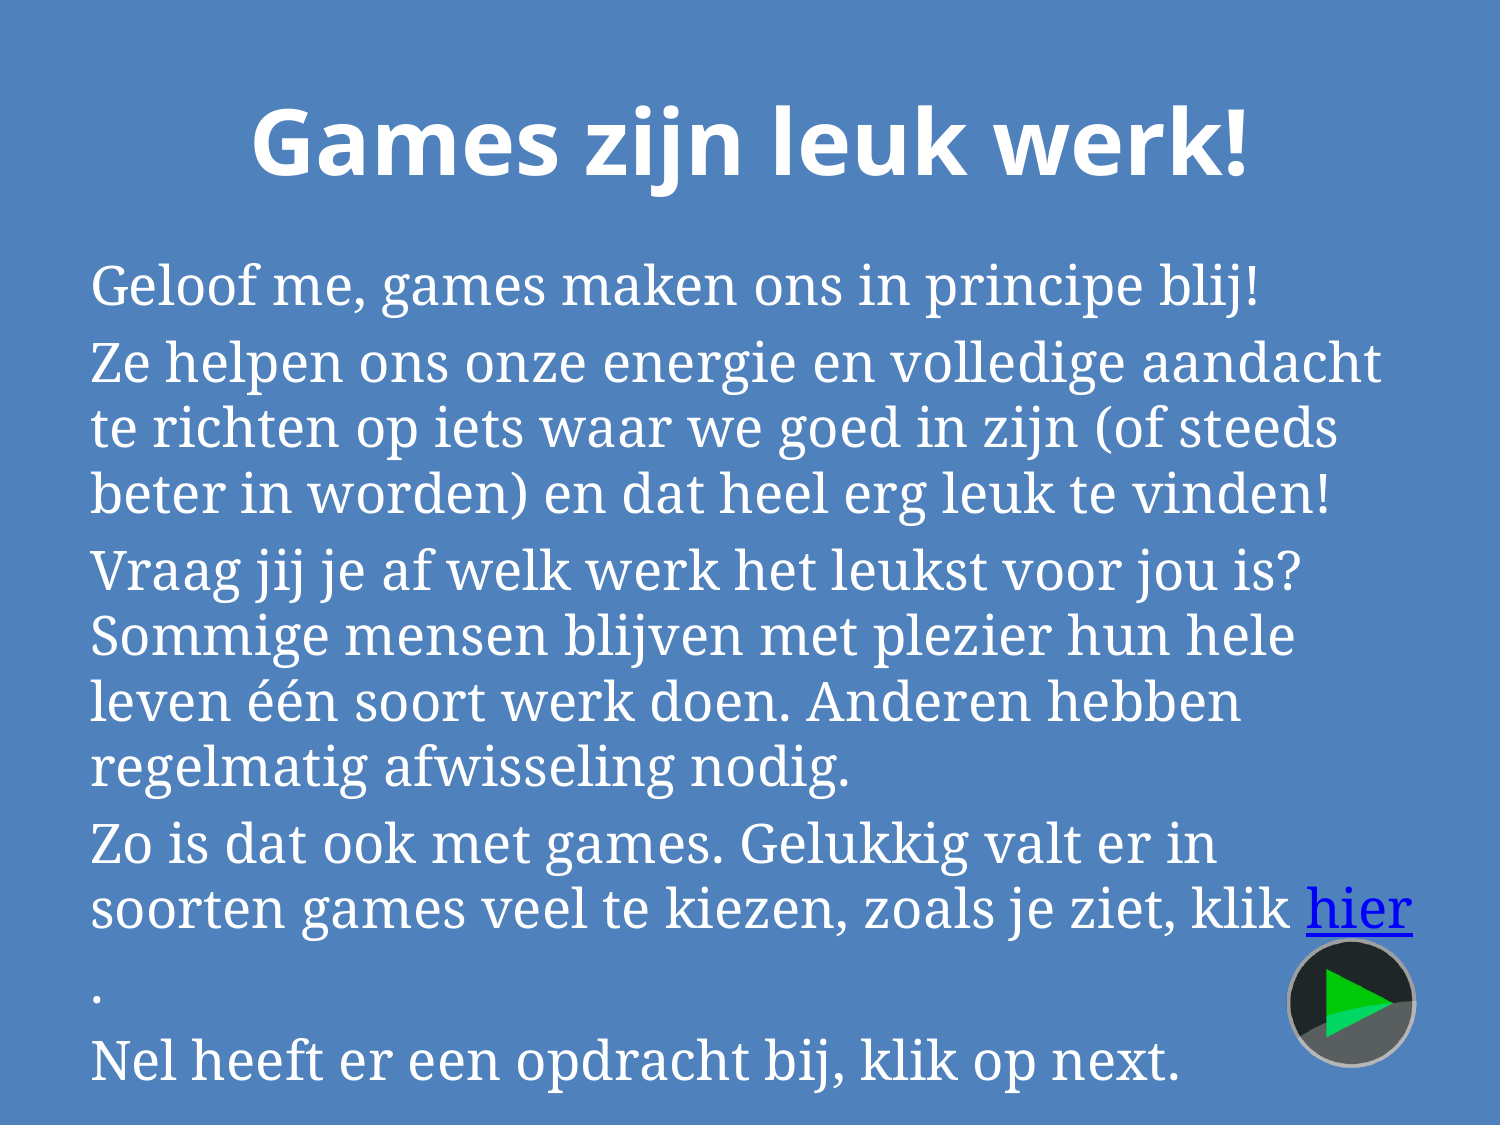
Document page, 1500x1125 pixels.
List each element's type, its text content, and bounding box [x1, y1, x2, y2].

title Games zijn leuk werk! [75, 45, 1425, 233]
list Geloof me, games maken ons in principe blij! Ze helpen ons onze energie en volledige aandacht te richten op iets waar we goed in zijn (of steeds beter in worden) en dat heel erg leuk te vinden! Vraag jij je af welk werk het leukst voor jou is? Sommige mensen blijven met plezier hun hele leven één soort werk doen. Anderen hebben regelmatig afwisseling nodig. Zo is dat ook met games. Gelukkig valt er in soorten games veel te kiezen, zoals je ziet, klik hier. Nel heeft er een opdracht bij, klik op next. [75, 243, 1436, 1106]
picture [1269, 920, 1434, 1085]
